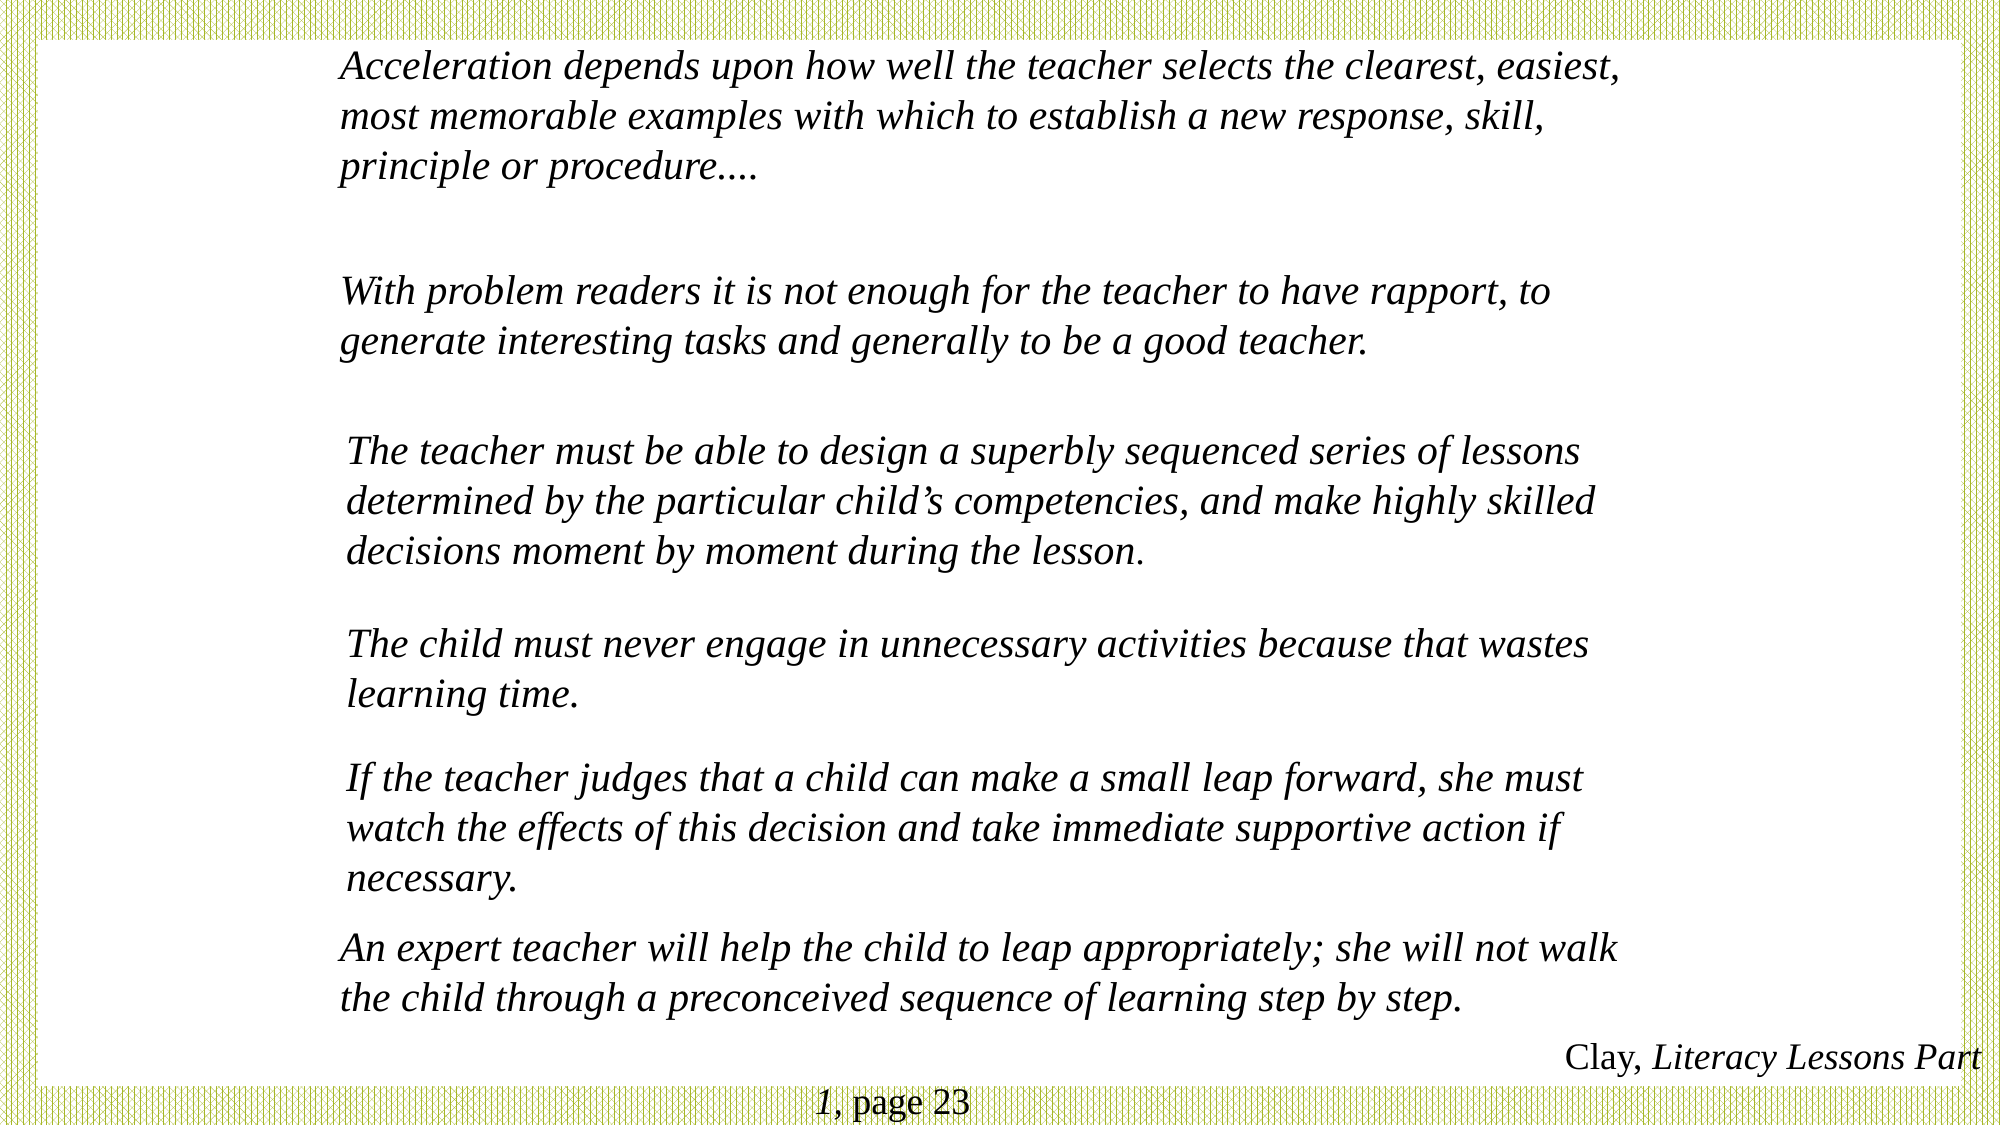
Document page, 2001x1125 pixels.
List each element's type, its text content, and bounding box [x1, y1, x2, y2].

text_box The child must never engage in unnecessary activities because that wastes learning time. [331, 608, 1644, 724]
text_box If the teacher judges that a child can make a small leap forward, she must watch the effects of this decision and take immediate supportive action if necessary. [331, 742, 1644, 908]
text_box With problem readers it is not enough for the teacher to have rapport, to generate interesting tasks and generally to be a good teacher. [324, 255, 1638, 370]
text_box An expert teacher will help the child to leap appropriately; she will not walk the child through a preconceived sequence of learning step by step. [324, 912, 1638, 1072]
text_box The teacher must be able to design a superbly sequenced series of lessons determined by the particular child’s competencies, and make highly skilled decisions moment by moment during the lesson. [331, 415, 1644, 581]
text_box Clay, Literacy Lessons Part 1, page 23 [799, 1024, 2000, 1125]
text_box Acceleration depends upon how well the teacher selects the clearest, easiest, most memorable examples with which to establish a new response, skill, principle or procedure.... [324, 30, 1638, 196]
